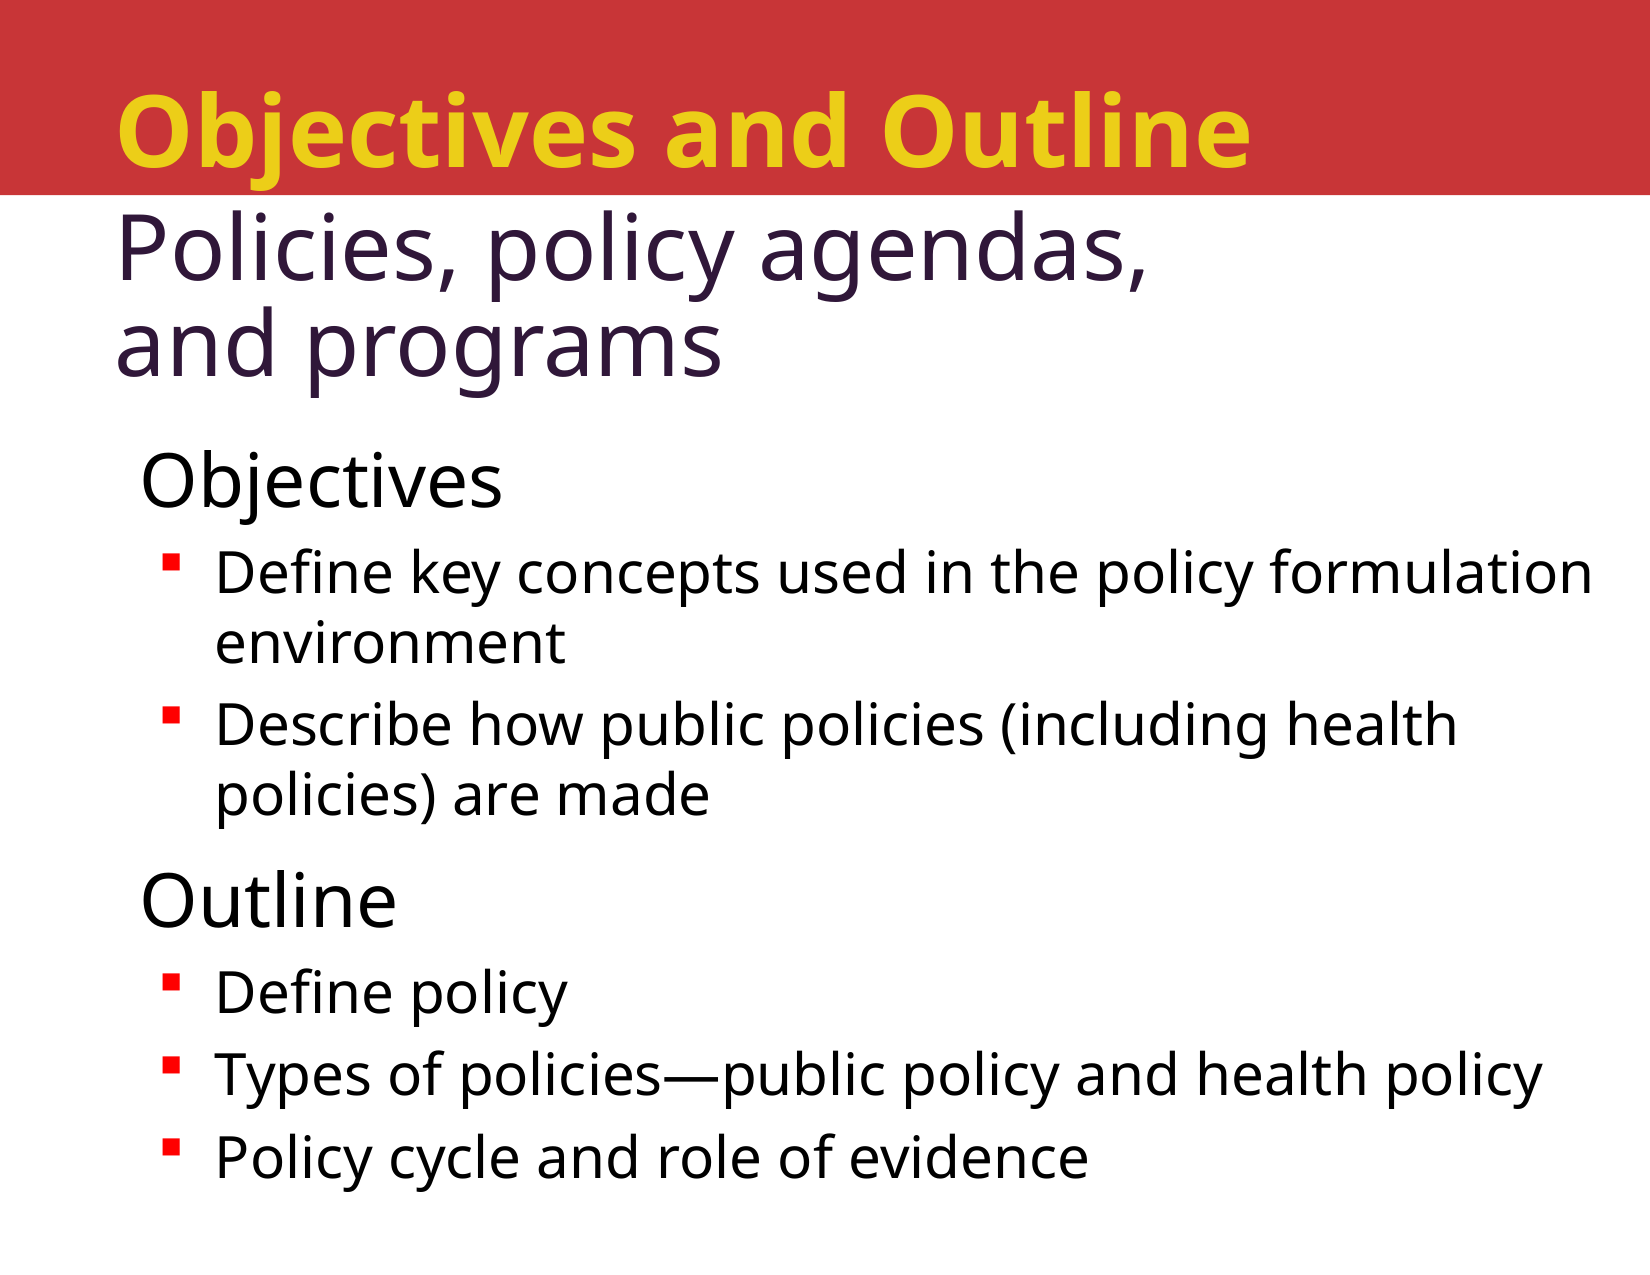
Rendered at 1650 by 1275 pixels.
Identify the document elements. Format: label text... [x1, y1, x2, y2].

text_box Objectives Define key concepts used in the policy formulation environment Describe how public policies (including health policies) are made Outline Define policy Types of policies—public policy and health policy Policy cycle and role of evidence [124, 424, 1635, 1215]
title Objectives and Outline [100, 60, 1524, 195]
list Policies, policy agendas, and programs [100, 195, 1650, 450]
